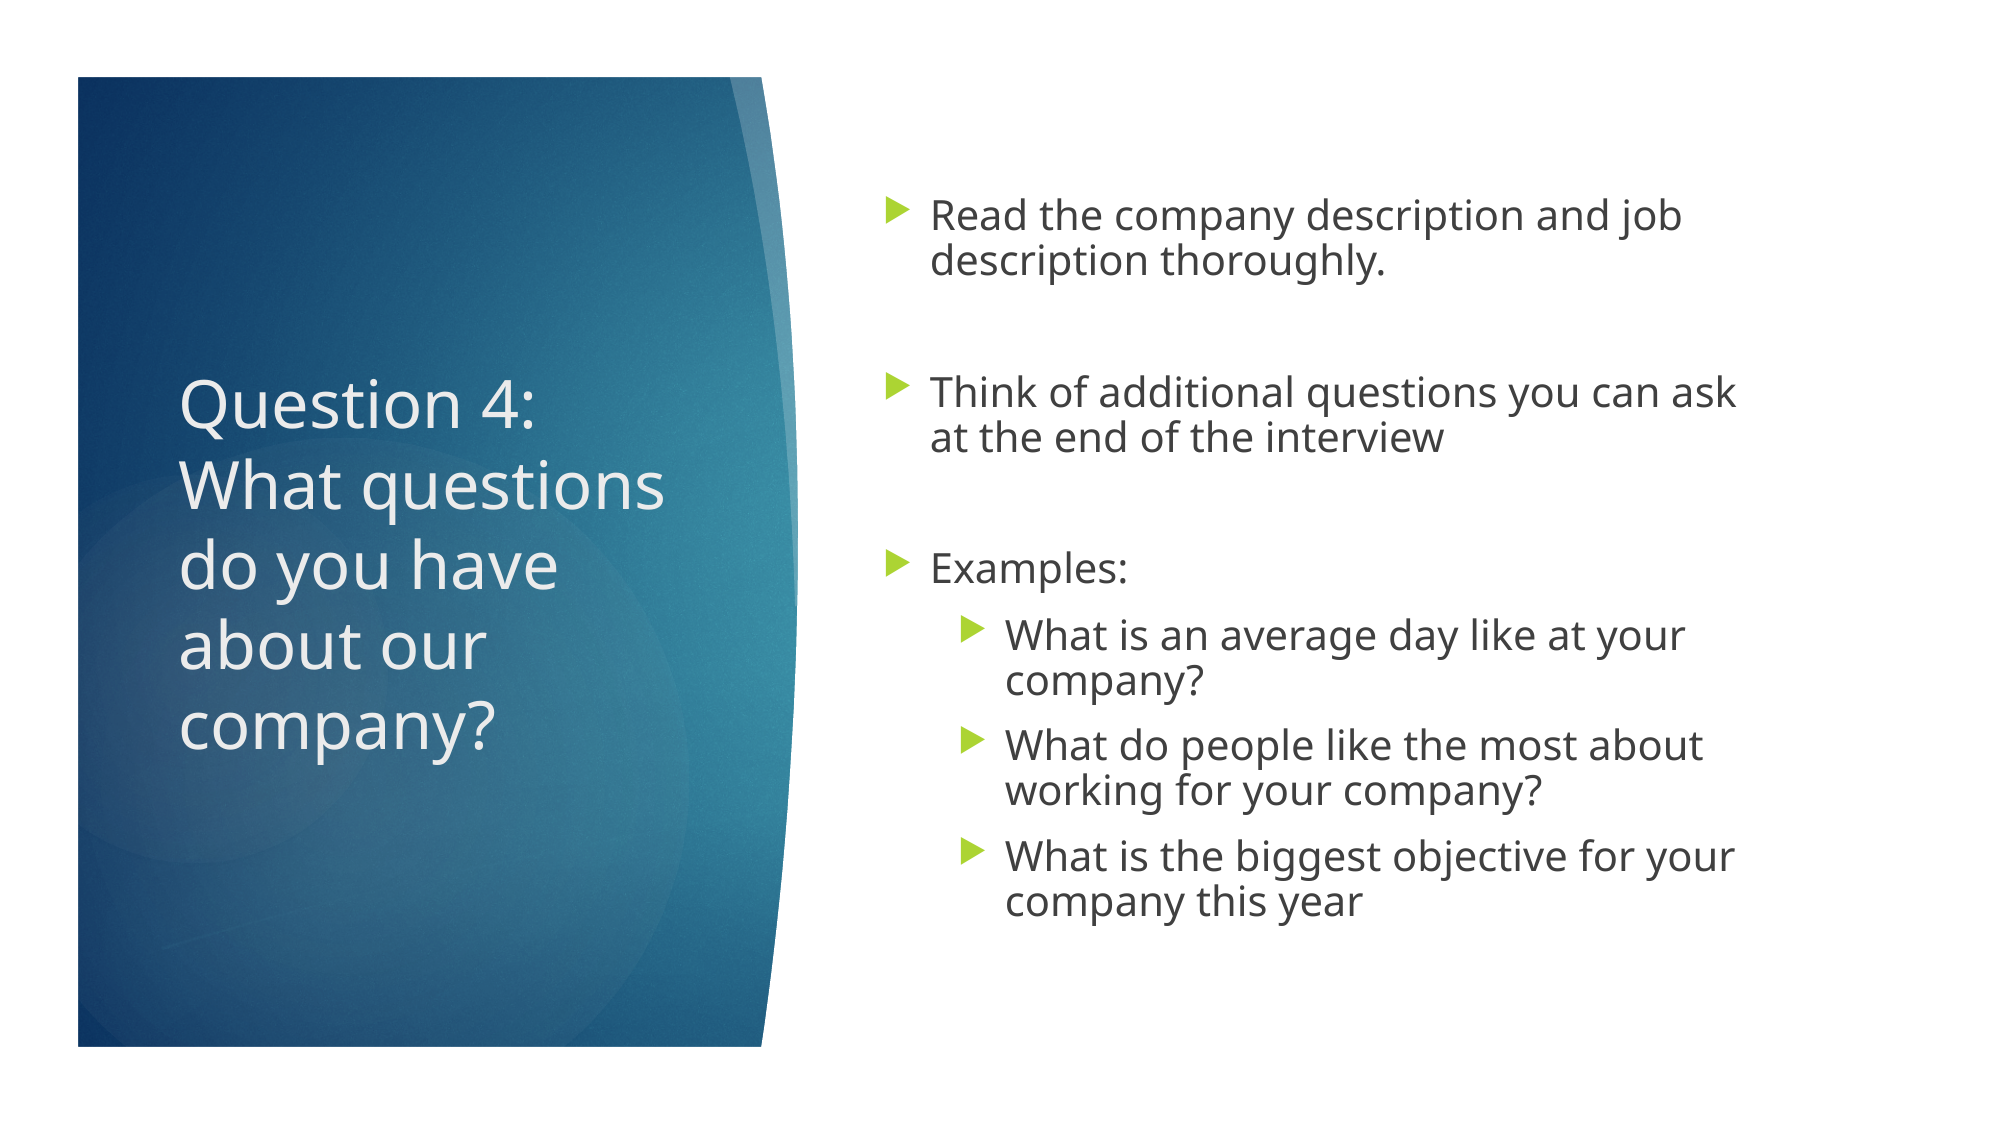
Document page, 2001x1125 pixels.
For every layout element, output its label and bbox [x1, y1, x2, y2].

text_box [0, 0, 2000, 1125]
